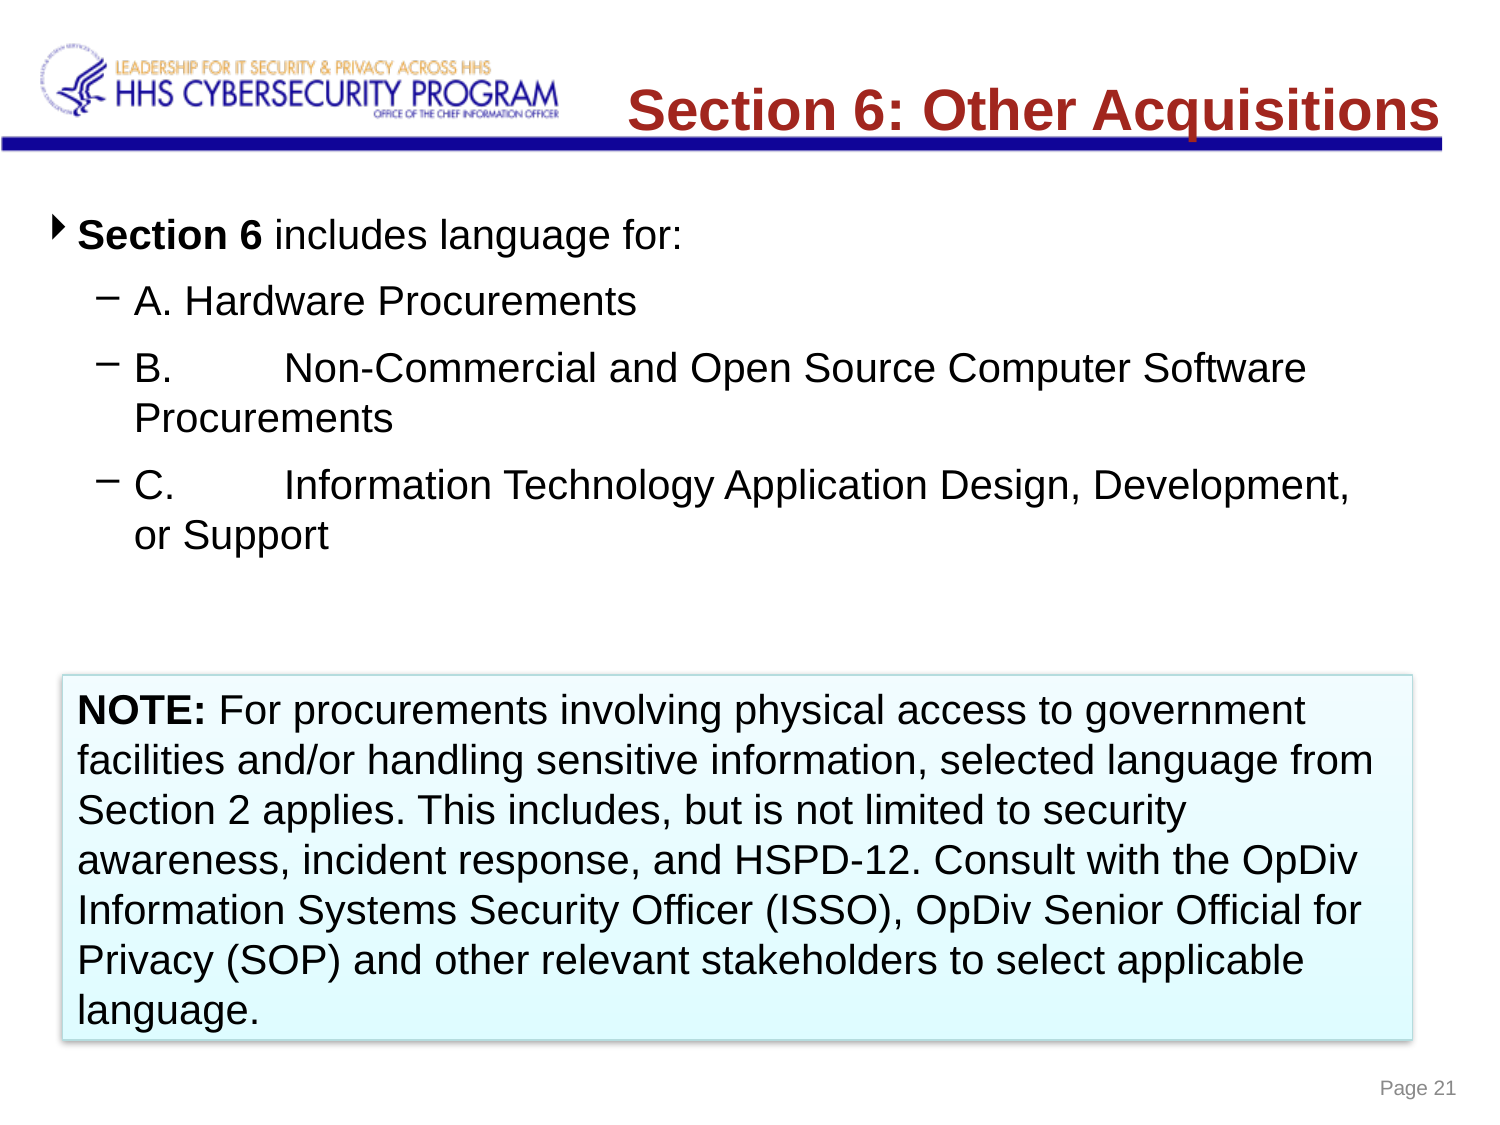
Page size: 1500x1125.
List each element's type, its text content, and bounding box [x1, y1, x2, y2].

text_box NOTE: For procurements involving physical access to government facilities and/or handling sensitive information, selected language from Section 2 applies. This includes, but is not limited to security awareness, incident response, and HSPD-12. Consult with the OpDiv Information Systems Security Officer (ISSO), OpDiv Senior Official for Privacy (SOP) and other relevant stakeholders to select applicable language. [62, 674, 1413, 1041]
slide_number Page 21 [1121, 1065, 1472, 1110]
list Section 6 includes language for: A. Hardware Procurements B. Non-Commercial and Open Source Computer Software Procurements C. Information Technology Application Design, Development, or Support [24, 199, 1401, 626]
title Section 6: Other Acquisitions [612, 49, 1500, 151]
picture [0, 0, 1443, 234]
